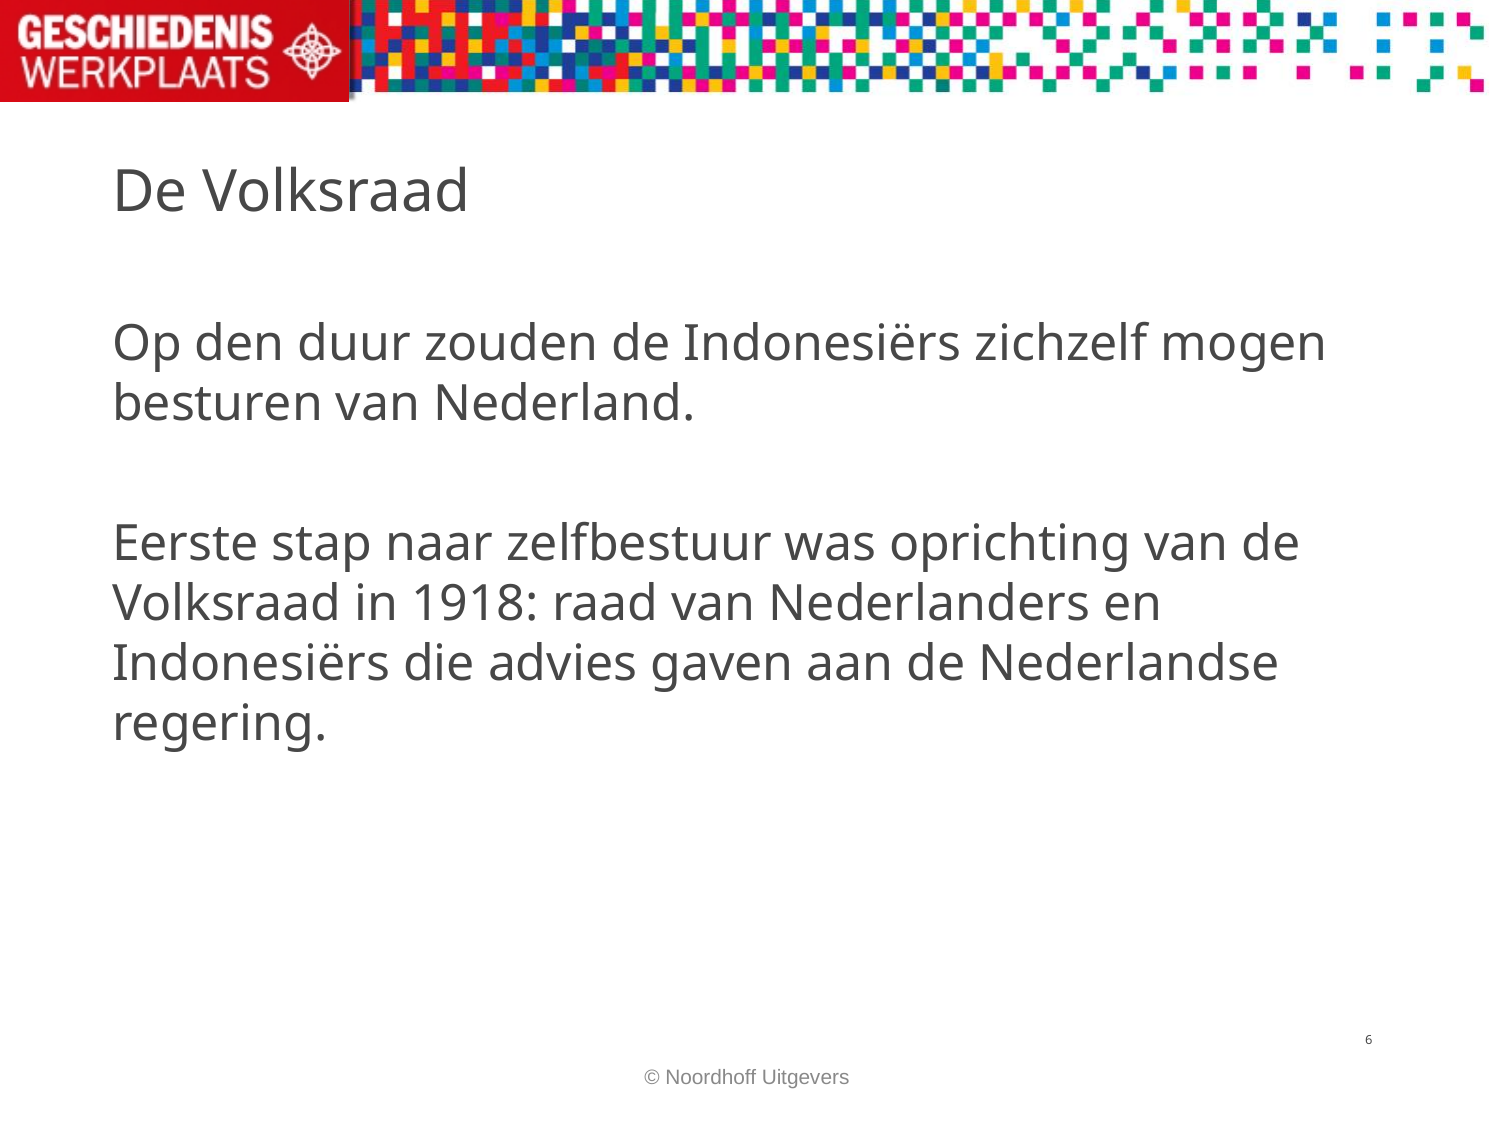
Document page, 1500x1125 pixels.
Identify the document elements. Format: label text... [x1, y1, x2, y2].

title De Volksraad [112, 145, 1401, 256]
list Op den duur zouden de Indonesiërs zichzelf mogen besturen van Nederland. Eerste stap naar zelfbestuur was oprichting van de Volksraad in 1918: raad van Nederlanders en Indonesiërs die advies gaven aan de Nederlandse regering. [112, 302, 1409, 1024]
picture [0, 0, 1500, 1125]
text_box © Noordhoff Uitgevers [512, 1045, 988, 1106]
slide_number 6 [1325, 1025, 1388, 1063]
